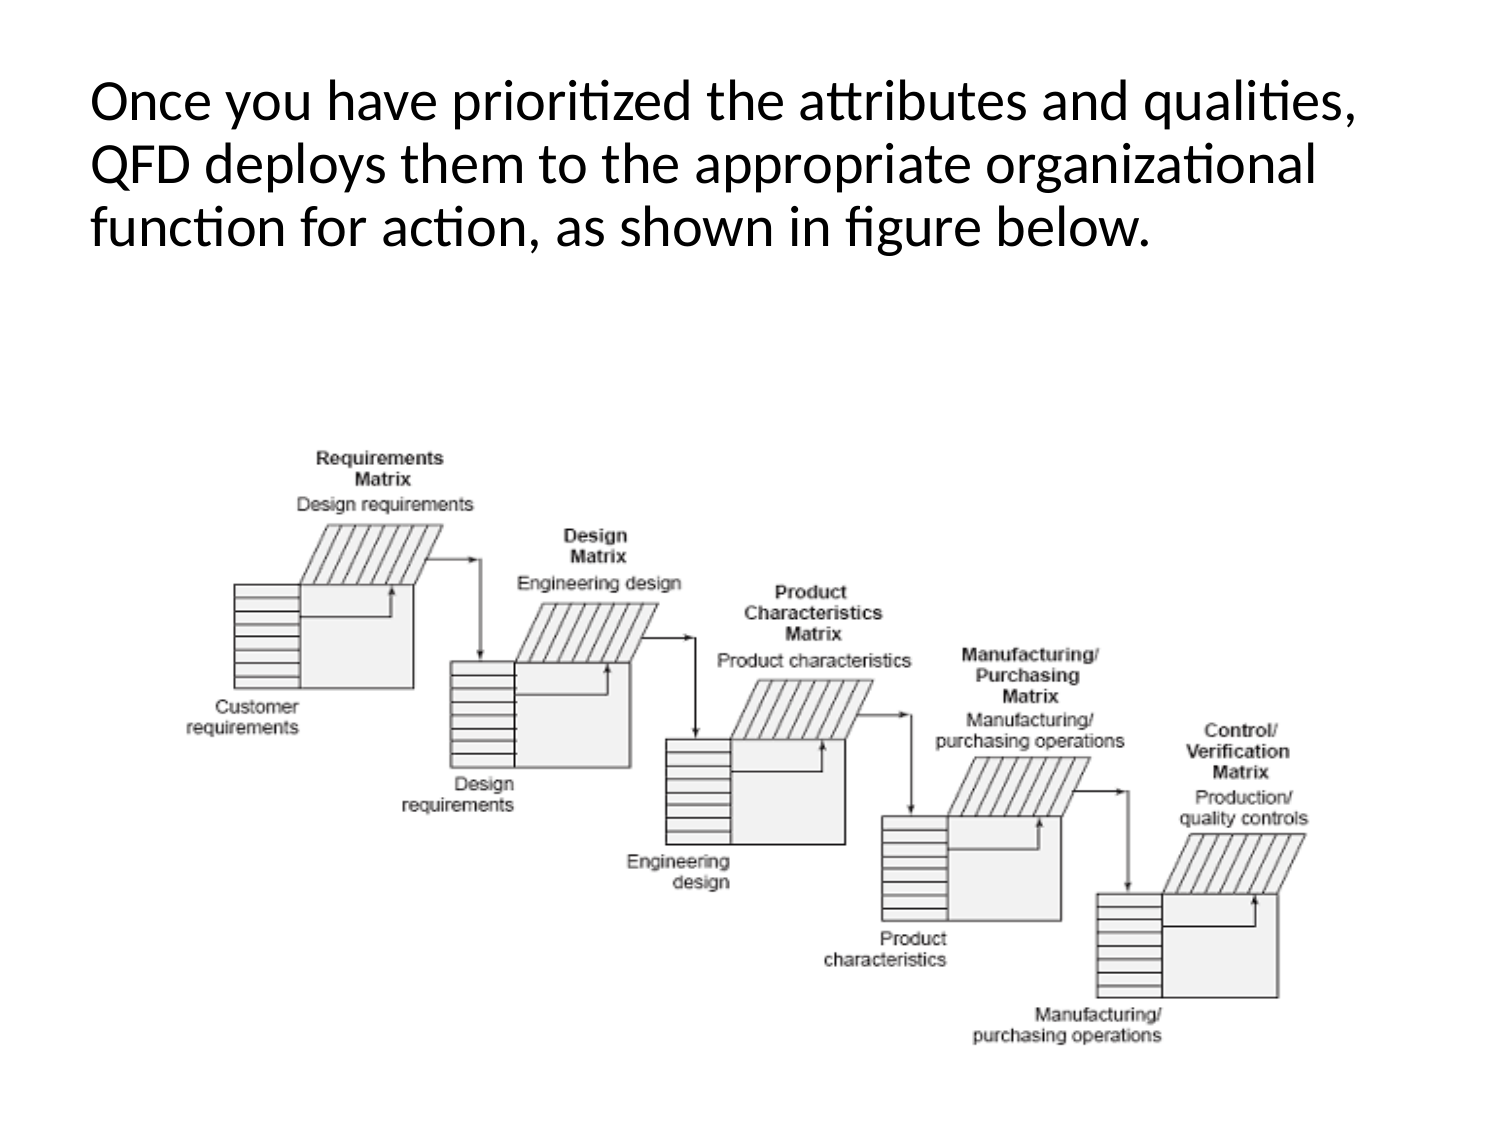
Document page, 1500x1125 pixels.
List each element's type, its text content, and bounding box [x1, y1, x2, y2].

list Once you have prioritized the attributes and qualities, QFD deploys them to the appropriate organizational function for action, as shown in figure below. [75, 62, 1425, 1005]
picture [162, 412, 1325, 1063]
